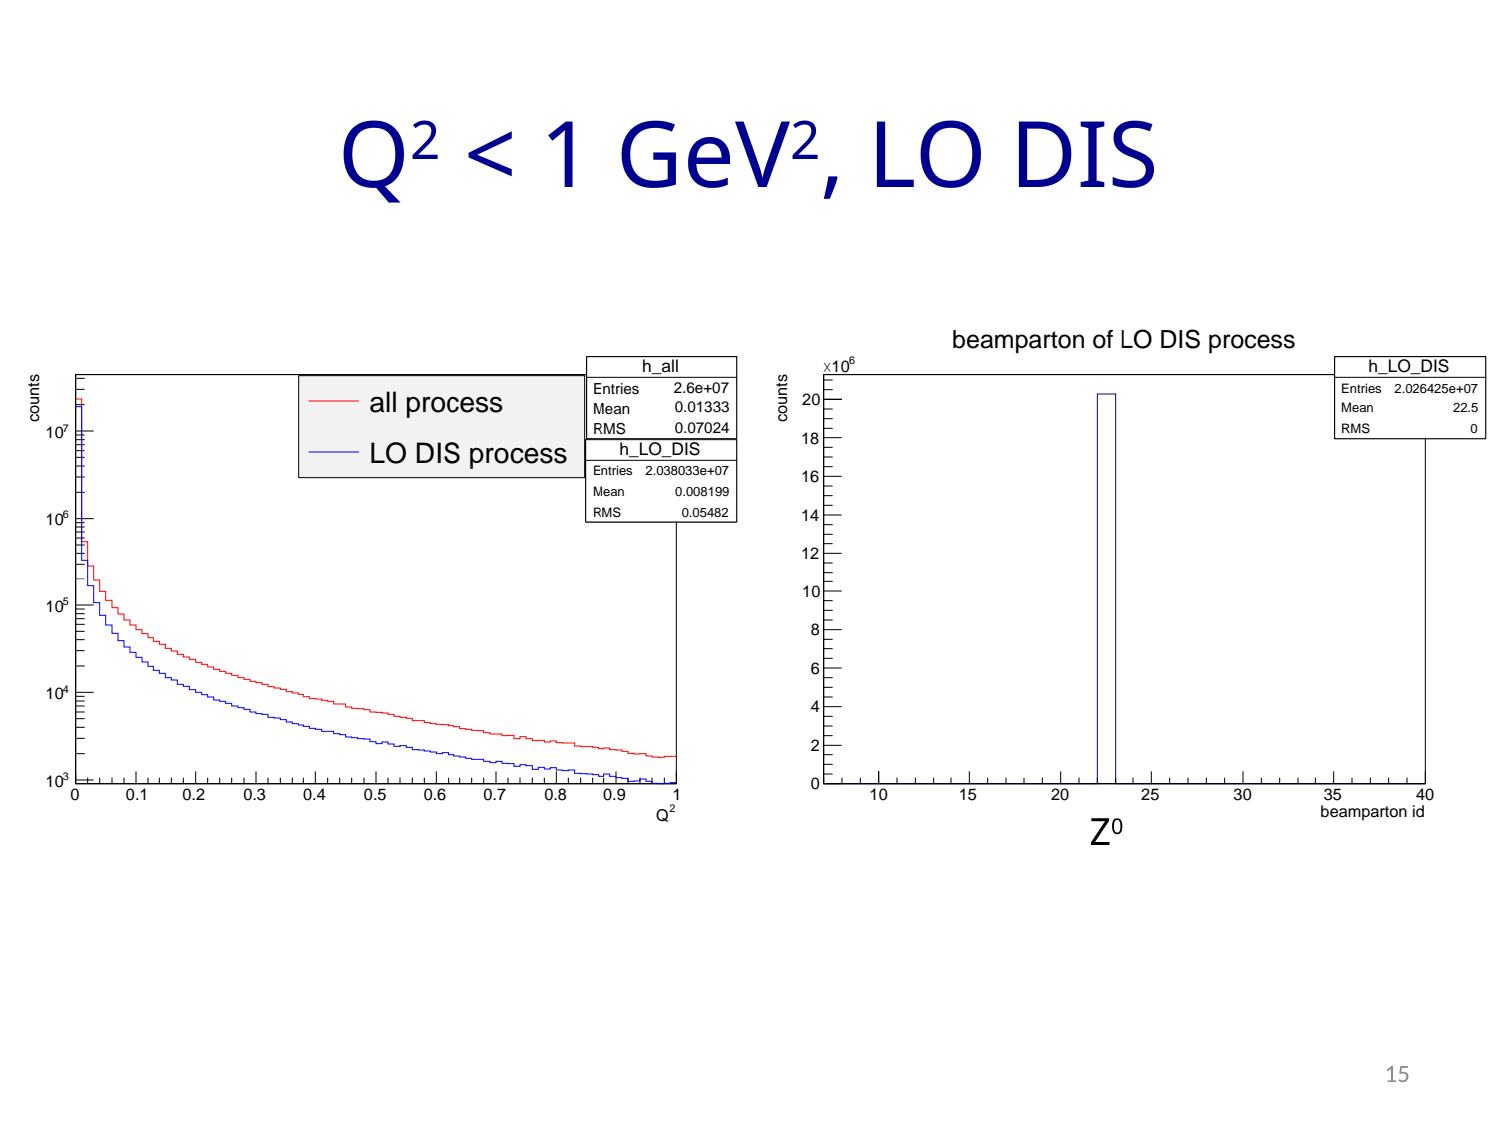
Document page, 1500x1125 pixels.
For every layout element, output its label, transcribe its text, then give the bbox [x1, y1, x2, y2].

text_box Q2 < 1 GeV2, LO DIS [243, 88, 1255, 214]
text_box Z0 [1074, 840, 1246, 861]
slide_number 15 [1074, 1042, 1425, 1103]
picture [0, 324, 1498, 832]
